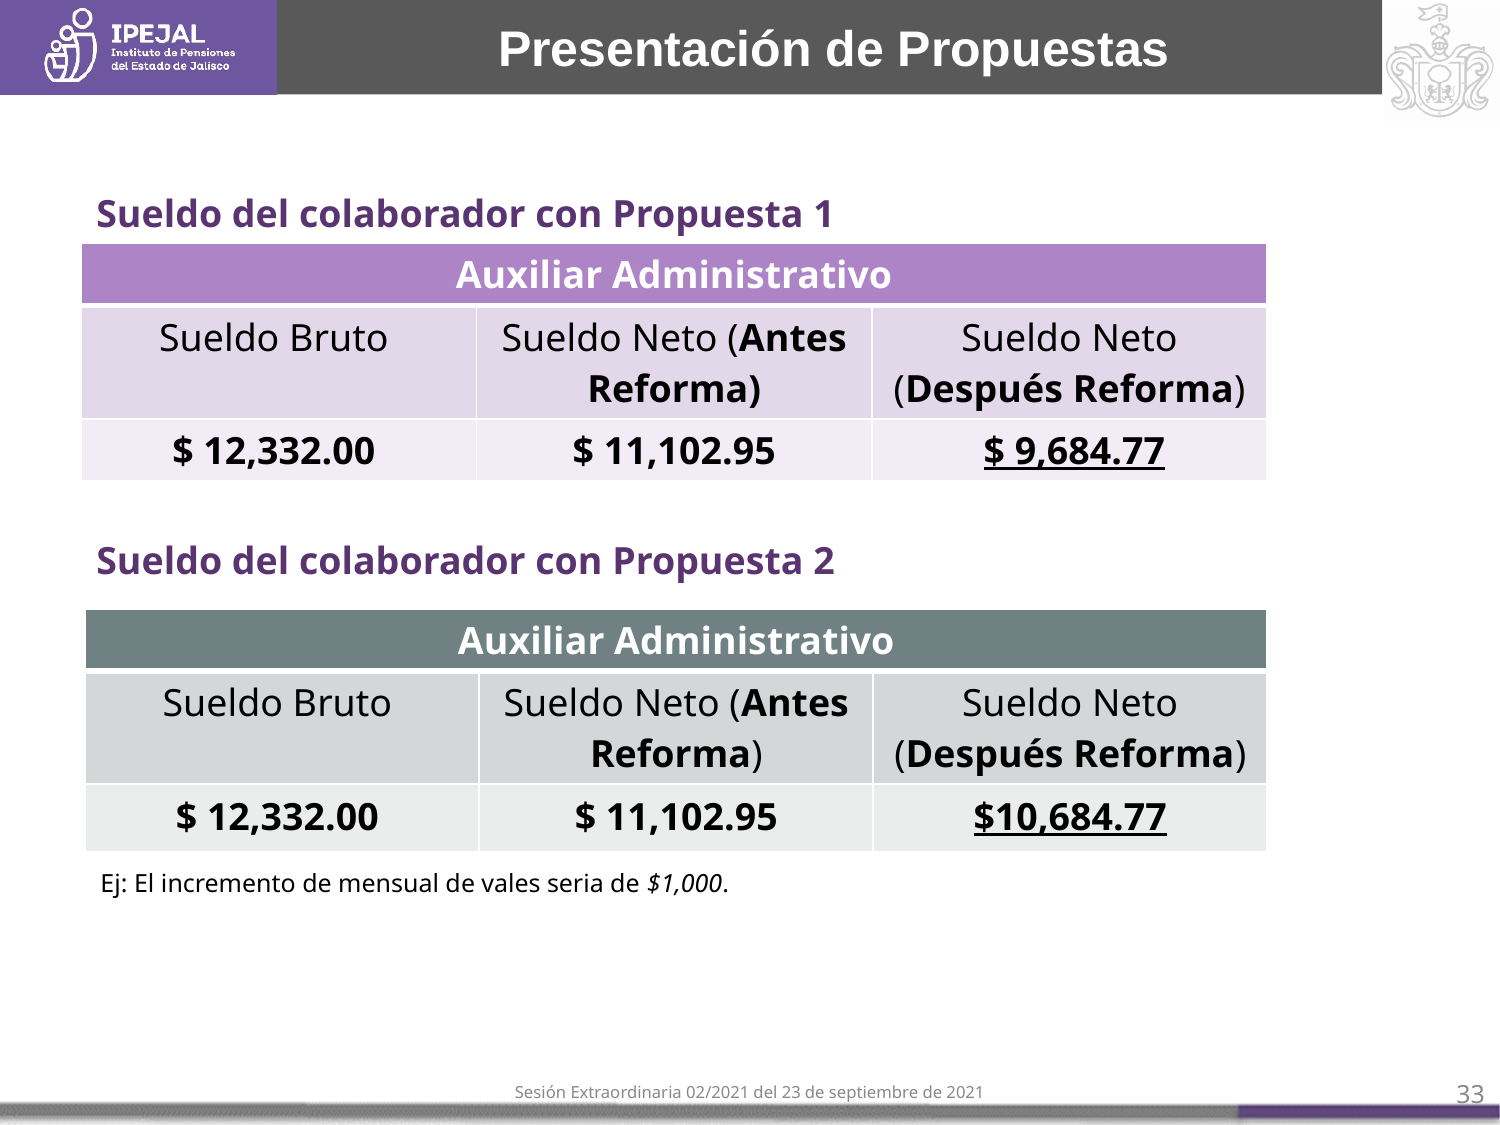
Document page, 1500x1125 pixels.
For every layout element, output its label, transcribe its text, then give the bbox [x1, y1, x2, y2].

table_cell Sueldo Neto (Después Reforma) [874, 674, 1266, 783]
picture [1384, 1, 1500, 122]
picture [0, 0, 271, 95]
table_cell $ 12,332.00 [82, 420, 476, 480]
table_cell Sueldo Neto (Antes Reforma) [480, 674, 872, 783]
table_cell Sueldo Bruto [86, 674, 478, 783]
list Sueldo del colaborador con Propuesta 1 [81, 173, 868, 242]
list Ej: El incremento de mensual de vales seria de $1,000. [85, 863, 782, 965]
table_header Auxiliar Administrativo [82, 244, 1266, 303]
slide_number ‹#› [1149, 1065, 1500, 1125]
table_cell $ 12,332.00 [86, 785, 478, 851]
picture [0, 1096, 1149, 1125]
title Presentación de Propuestas [271, 0, 1398, 101]
table_cell $ 11,102.95 [477, 420, 871, 480]
footer Sesión Extraordinaria 02/2021 del 23 de septiembre de 2021 [472, 1061, 1028, 1122]
table_header Auxiliar Administrativo [86, 610, 1266, 668]
table_cell $10,684.77 [874, 785, 1266, 851]
table_cell $ 9,684.77 [873, 420, 1266, 480]
table_cell Sueldo Bruto [82, 308, 476, 418]
list Sueldo del colaborador con Propuesta 2 [81, 520, 868, 591]
table_cell Sueldo Neto (Antes Reforma) [477, 308, 871, 418]
table_cell $ 11,102.95 [480, 785, 872, 851]
table_cell Sueldo Neto (Después Reforma) [873, 308, 1266, 418]
